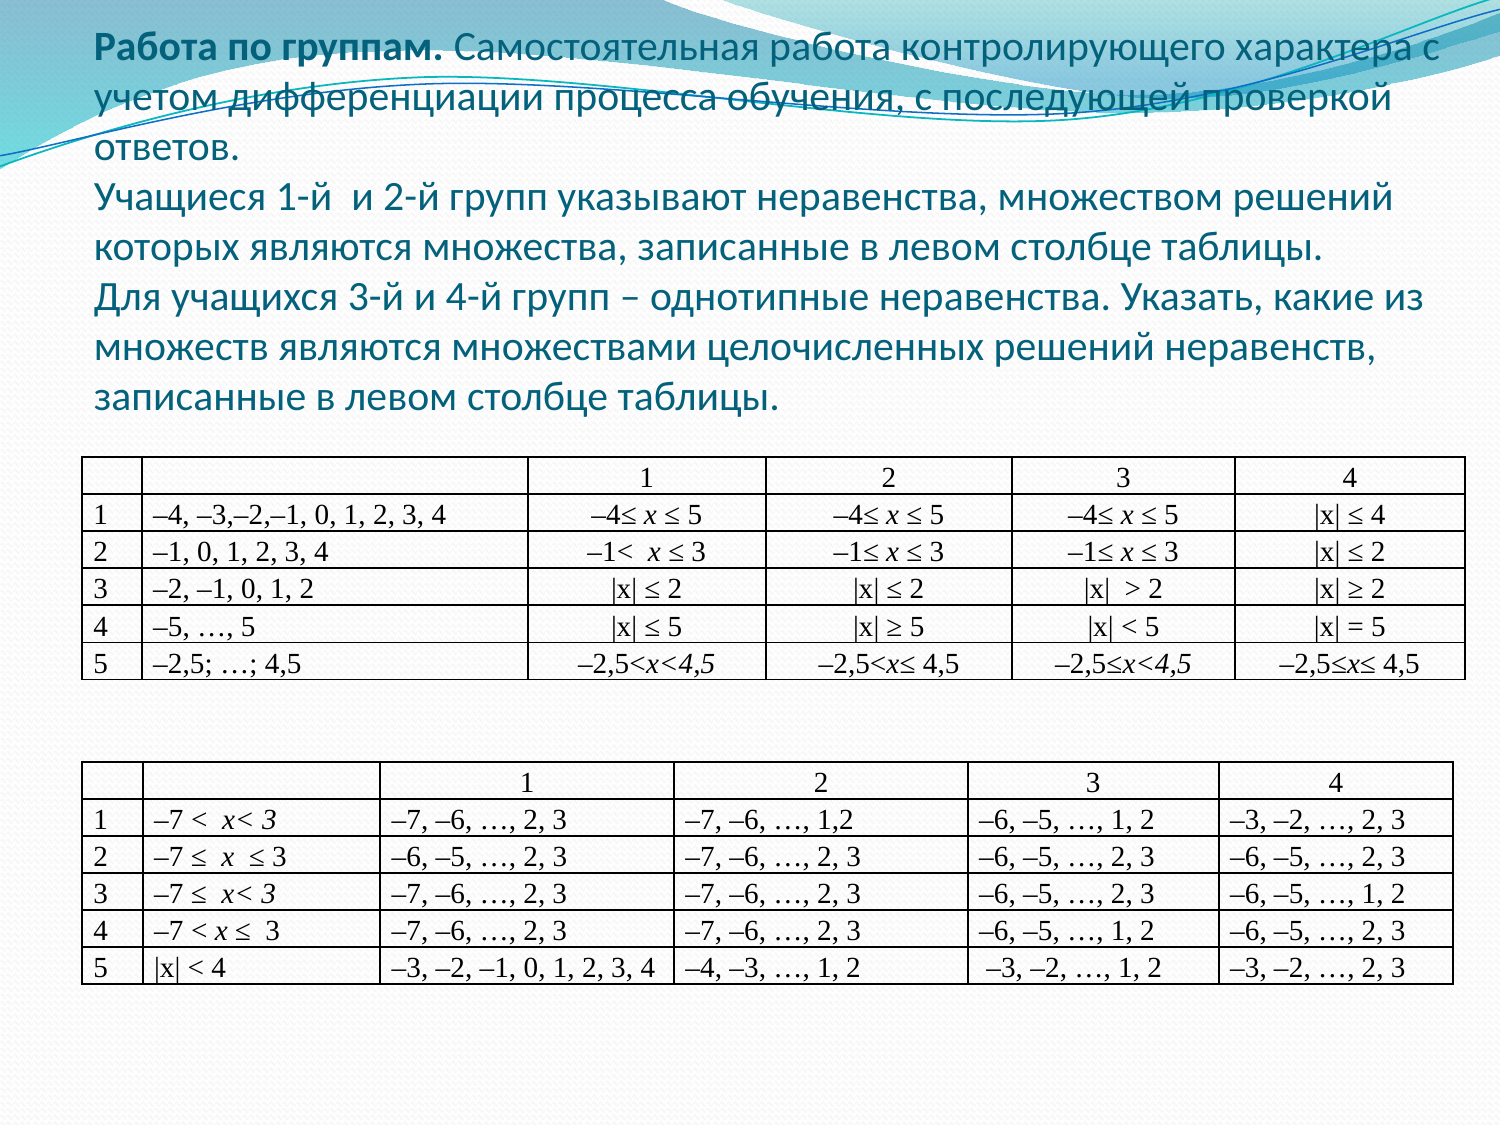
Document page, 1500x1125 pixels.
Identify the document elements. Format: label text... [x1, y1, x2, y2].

table_cell 5 [83, 643, 141, 679]
table_header 2 [767, 458, 1011, 493]
table_cell –7 < х ≤ 3 [144, 911, 379, 946]
table_cell 1 [83, 800, 142, 835]
table_cell –2,5≤х≤ 4,5 [1236, 643, 1464, 679]
table_cell –2,5<х≤ 4,5 [767, 643, 1011, 679]
table_cell –1≤ х ≤ 3 [1013, 532, 1234, 567]
table_cell –1< х ≤ 3 [529, 532, 765, 567]
table_cell |x| ≤ 5 [529, 606, 765, 642]
table_cell 3 [83, 569, 141, 604]
table_header 3 [969, 763, 1218, 798]
table_cell |x| ≥ 2 [1236, 569, 1464, 604]
table_cell |x| < 4 [144, 948, 379, 983]
table_cell –6, –5, …, 2, 3 [381, 837, 673, 872]
table_cell |x| = 5 [1236, 606, 1464, 642]
table_cell –6, –5, …, 2, 3 [969, 874, 1218, 909]
table_cell –7, –6, …, 2, 3 [675, 837, 967, 872]
table_cell –7, –6, …, 2, 3 [675, 911, 967, 946]
table_cell –7, –6, …, 2, 3 [675, 874, 967, 909]
table_cell –4≤ х ≤ 5 [1013, 495, 1234, 530]
table_cell 2 [83, 837, 142, 872]
table_cell –4≤ х ≤ 5 [529, 495, 765, 530]
table_cell –6, –5, …, 2, 3 [969, 837, 1218, 872]
table_cell |x| ≥ 5 [767, 606, 1011, 642]
table_cell 4 [83, 911, 142, 946]
table_cell –6, –5, …, 1, 2 [969, 911, 1218, 946]
table_cell 5 [83, 948, 142, 983]
table_cell –2, –1, 0, 1, 2 [143, 569, 527, 604]
table_cell –6, –5, …, 2, 3 [1220, 911, 1452, 946]
table_cell –7 ≤ х< 3 [144, 874, 379, 909]
table_cell –2,5<х<4,5 [529, 643, 765, 679]
table_header [144, 763, 379, 798]
table_cell 3 [83, 874, 142, 909]
table_cell –3, –2, …, 2, 3 [1220, 800, 1452, 835]
table_cell |x| ≤ 2 [1236, 532, 1464, 567]
table_cell –4≤ х ≤ 5 [767, 495, 1011, 530]
table_cell –4, –3,–2,–1, 0, 1, 2, 3, 4 [143, 495, 527, 530]
table_cell –3, –2, –1, 0, 1, 2, 3, 4 [381, 948, 673, 983]
table_cell –6, –5, …, 1, 2 [1220, 874, 1452, 909]
table_cell –7, –6, …, 1,2 [675, 800, 967, 835]
title Работа по группам. Самостоятельная работа контролирующего характера с учетом дифференциации процесса обучения, с последующей проверкой ответов. Учащиеся 1-й и 2-й групп указывают неравенства, множеством решений которых являются множества, записанные в левом столбце таблицы. Для учащихся 3-й и 4-й групп – однотипные неравенства. Указать, какие из множеств являются множествами целочисленных решений неравенств, записанные в левом столбце таблицы. [93, 281, 1444, 456]
table_cell –6, –5, …, 2, 3 [1220, 837, 1452, 872]
table_cell 4 [83, 606, 141, 642]
table_cell –2,5; …; 4,5 [143, 643, 527, 679]
table_cell |x| ≤ 4 [1236, 495, 1464, 530]
table_cell –7 < х< 3 [144, 800, 379, 835]
table_cell –7, –6, …, 2, 3 [381, 800, 673, 835]
table_cell –2,5≤х<4,5 [1013, 643, 1234, 679]
table_cell –5, …, 5 [143, 606, 527, 642]
table_cell –6, –5, …, 1, 2 [969, 800, 1218, 835]
table_cell –4, –3, …, 1, 2 [675, 948, 967, 983]
table_header [143, 458, 527, 493]
table_cell –3, –2, …, 1, 2 [969, 948, 1218, 983]
table_cell |x| < 5 [1013, 606, 1234, 642]
table_cell –3, –2, …, 2, 3 [1220, 948, 1452, 983]
table_header 4 [1236, 458, 1464, 493]
table_header 1 [529, 458, 765, 493]
table_header 1 [381, 763, 673, 798]
table_cell 2 [83, 532, 141, 567]
table_cell –7, –6, …, 2, 3 [381, 911, 673, 946]
table_cell |x| > 2 [1013, 569, 1234, 604]
table_cell –7, –6, …, 2, 3 [381, 874, 673, 909]
table_cell |x| ≤ 2 [529, 569, 765, 604]
table_cell –1, 0, 1, 2, 3, 4 [143, 532, 527, 567]
table_header 3 [1013, 458, 1234, 493]
table_header 4 [1220, 763, 1452, 798]
table_cell 1 [83, 495, 141, 530]
table_header [83, 763, 142, 798]
table_header 2 [675, 763, 967, 798]
table_cell –7 ≤ х ≤ 3 [144, 837, 379, 872]
table_cell –1≤ х ≤ 3 [767, 532, 1011, 567]
table_header [83, 458, 141, 493]
table_cell |x| ≤ 2 [767, 569, 1011, 604]
